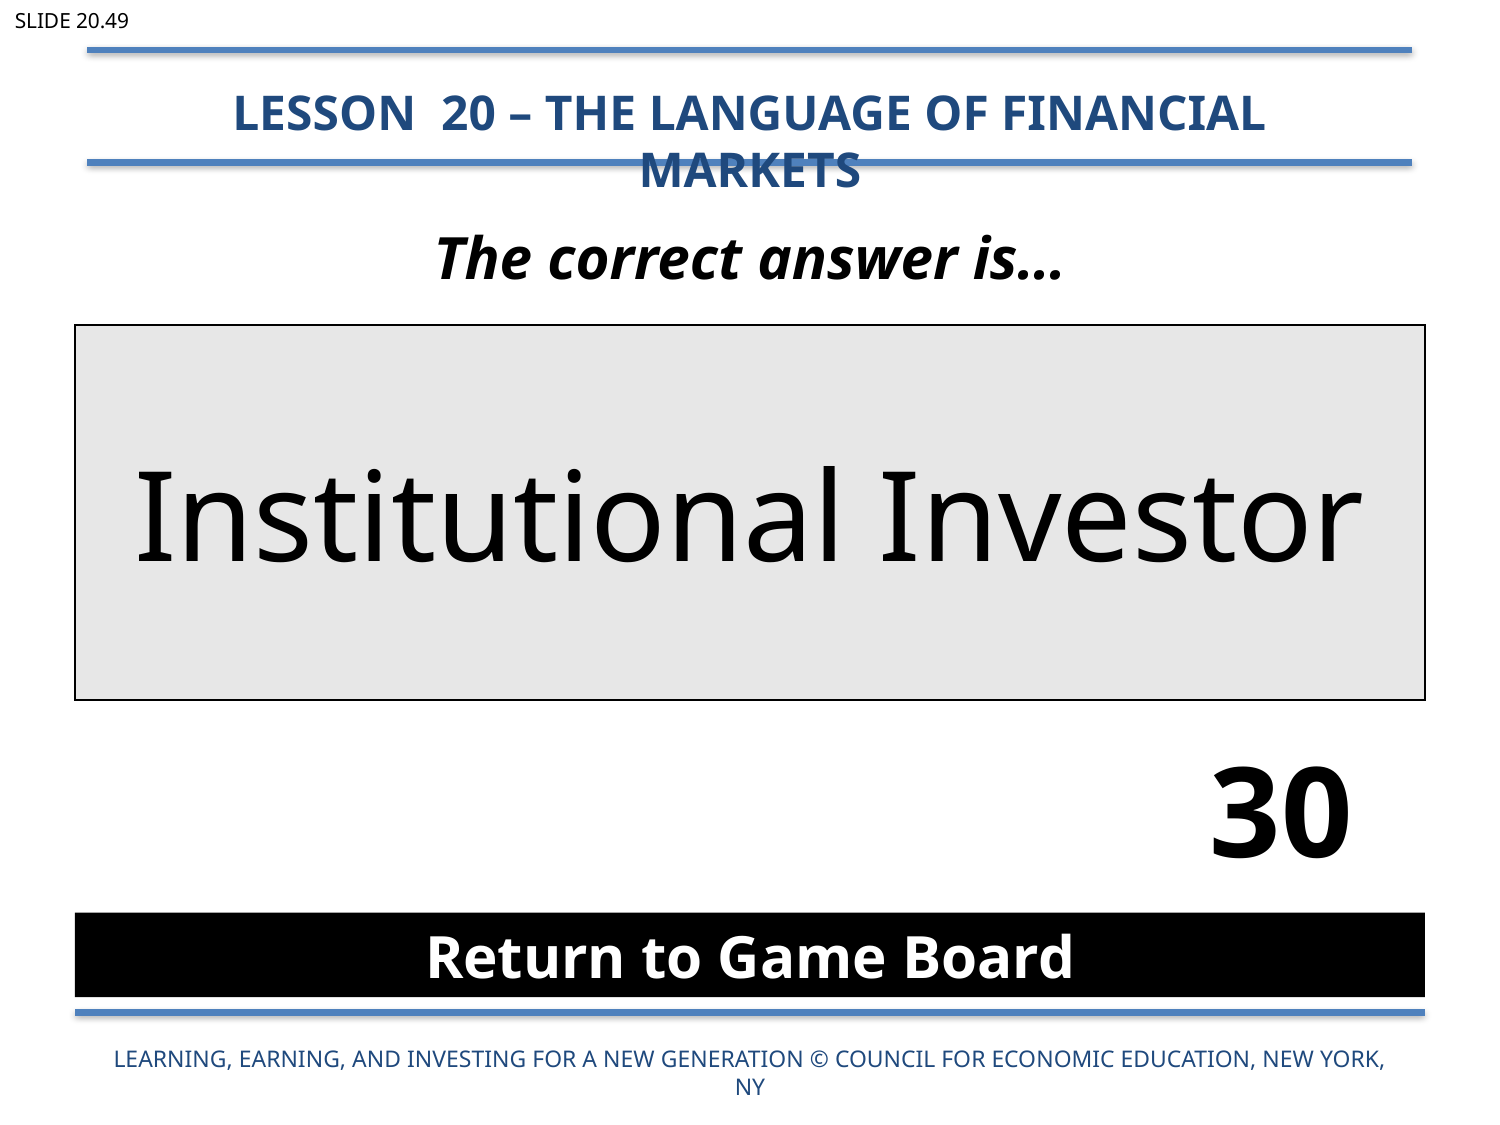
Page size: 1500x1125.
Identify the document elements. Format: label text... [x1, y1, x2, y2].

text_box Slide 20.49 [0, 0, 213, 40]
table_header Institutional Investor [76, 350, 1424, 699]
text_box The correct answer is… [74, 162, 1425, 350]
text_box Return to Game Board [74, 912, 1425, 998]
text_box 30 [1162, 724, 1400, 890]
text_box Lesson 20 – The Language of Financial Markets [125, 74, 1375, 161]
